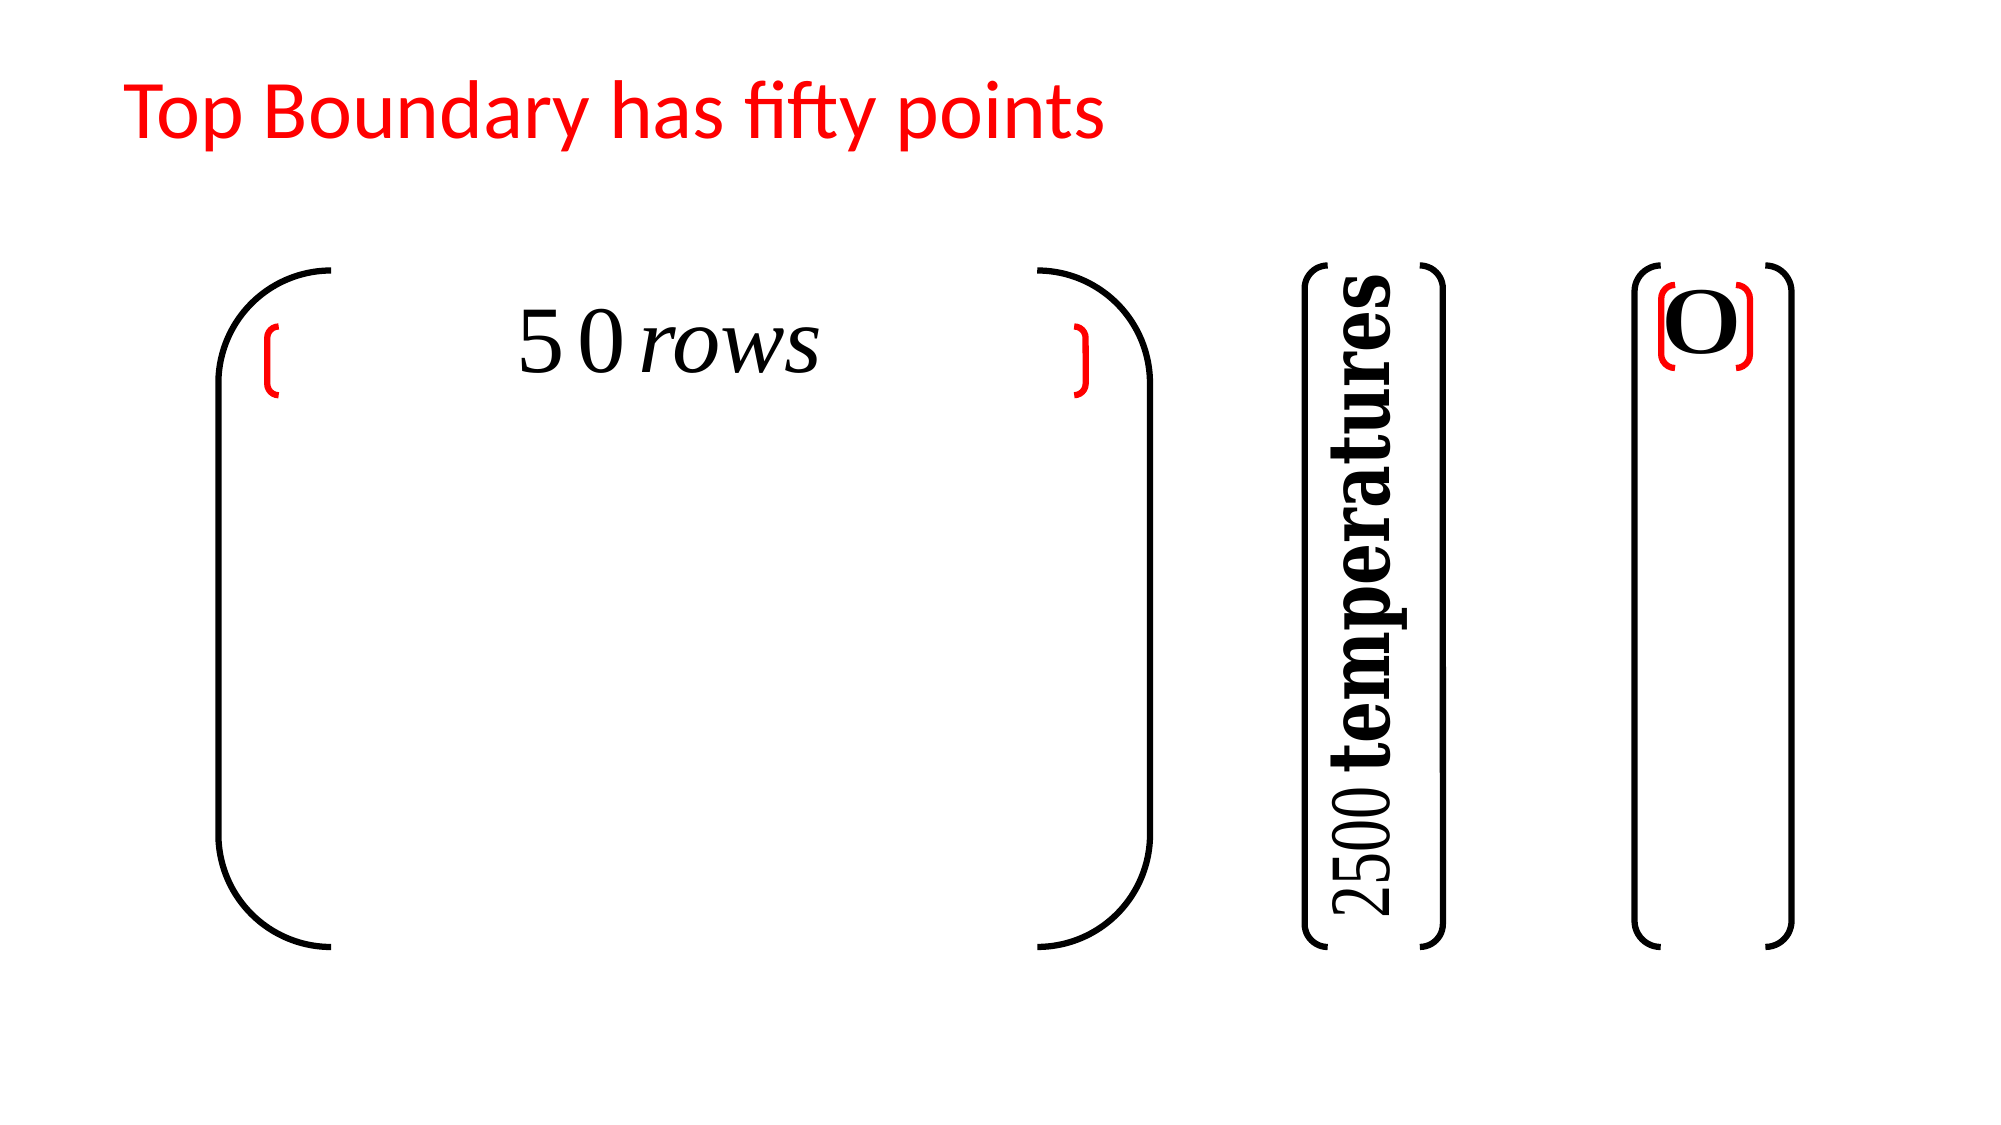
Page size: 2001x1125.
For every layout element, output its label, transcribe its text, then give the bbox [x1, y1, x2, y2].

text_box [1633, 264, 1793, 948]
text_box Top Boundary has fifty points [108, 47, 1122, 163]
text_box [1304, 264, 1444, 948]
text_box [217, 269, 1151, 948]
text_box [1660, 284, 1751, 369]
text_box [266, 325, 1087, 396]
